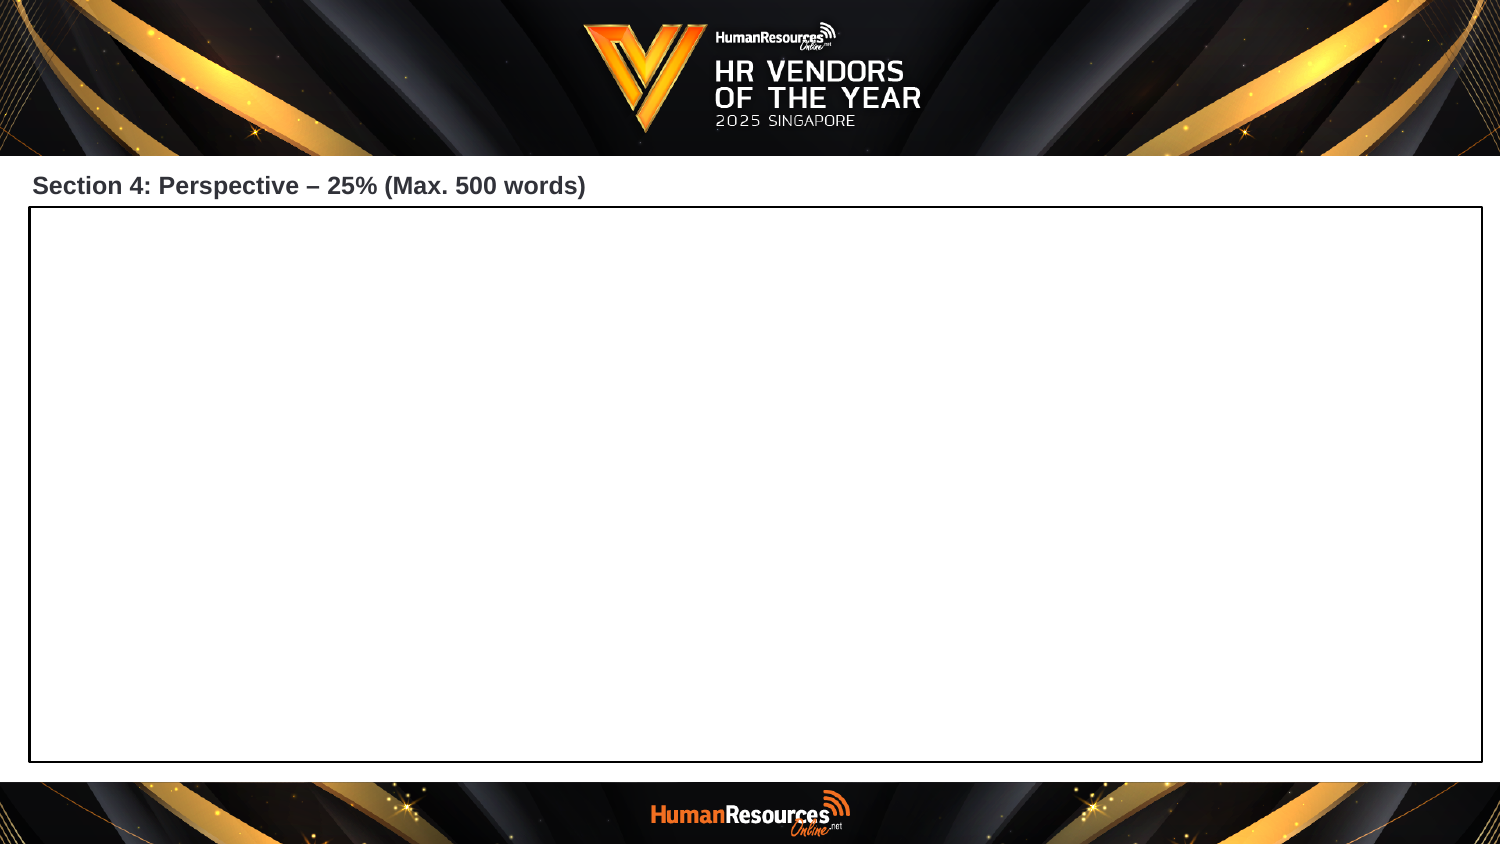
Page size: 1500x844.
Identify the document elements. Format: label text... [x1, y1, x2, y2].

text_box Section 4: Perspective – 25% (Max. 500 words) [17, 161, 768, 207]
picture [0, 0, 1500, 844]
text_box [29, 207, 1483, 763]
